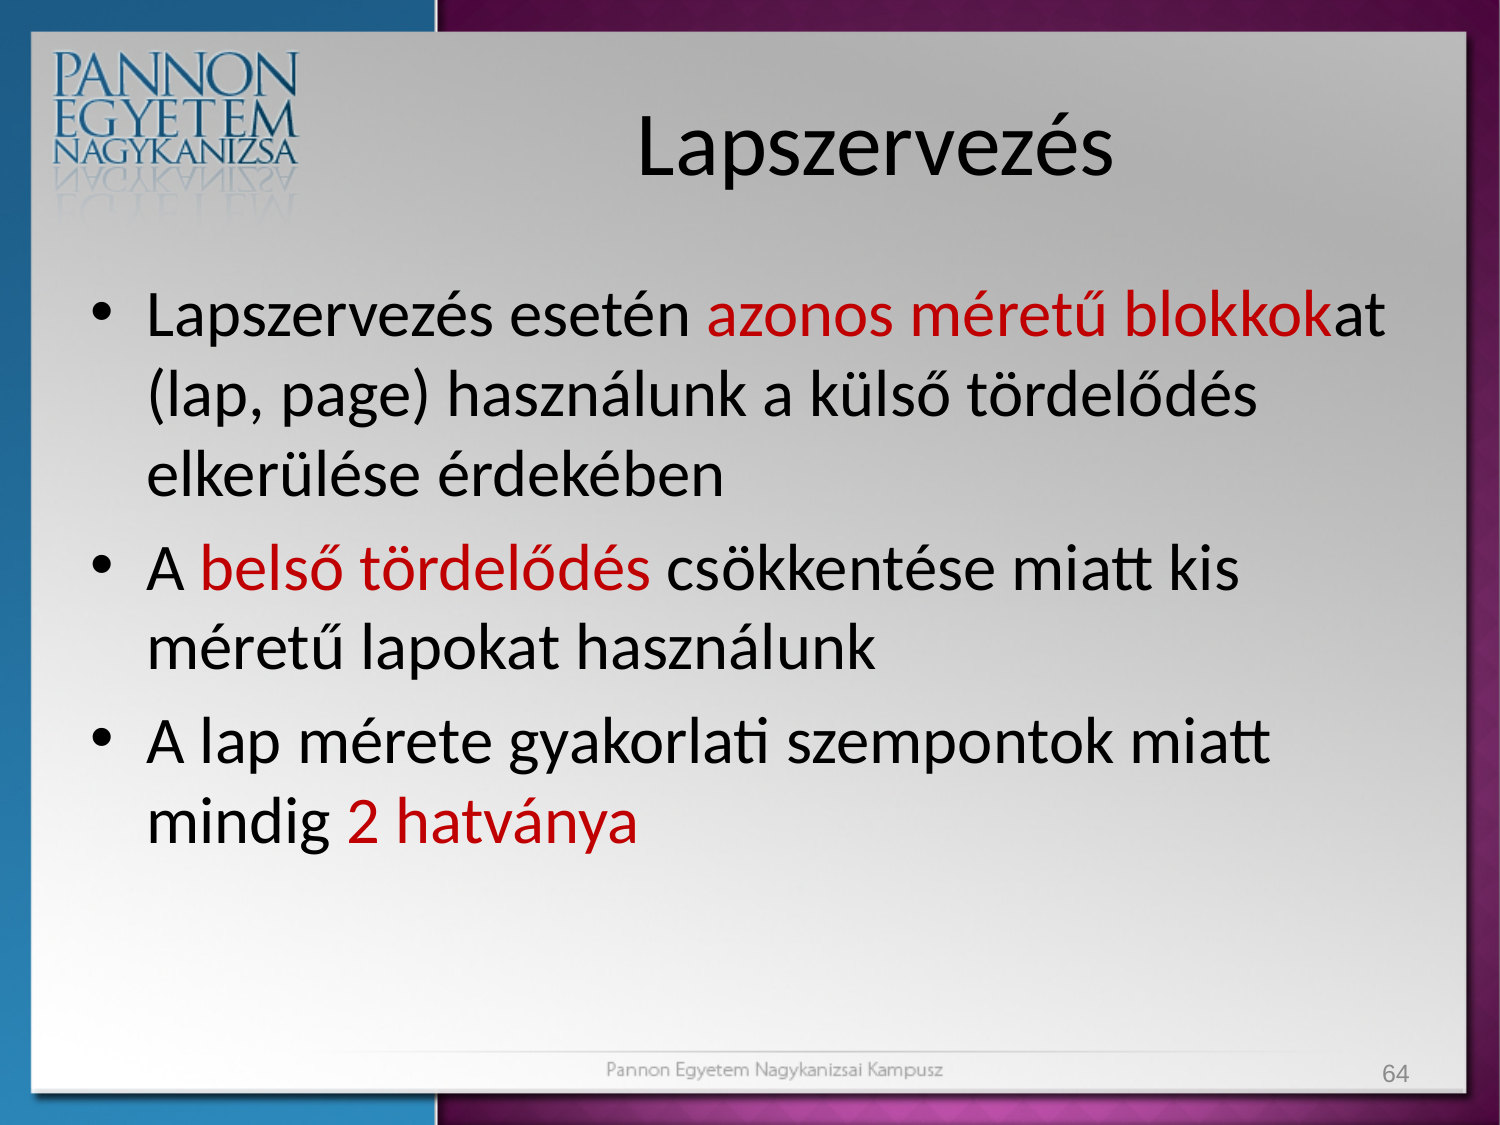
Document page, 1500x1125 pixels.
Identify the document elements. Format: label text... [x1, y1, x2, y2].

slide_number 64 [1074, 1042, 1425, 1103]
title Lapszervezés [328, 45, 1425, 233]
list Lapszervezés esetén azonos méretű blokkokat (lap, page) használunk a külső tördelődés elkerülése érdekében A belső tördelődés csökkentése miatt kis méretű lapokat használunk A lap mérete gyakorlati szempontok miatt mindig 2 hatványa [75, 262, 1425, 1038]
picture [0, 0, 1500, 1125]
